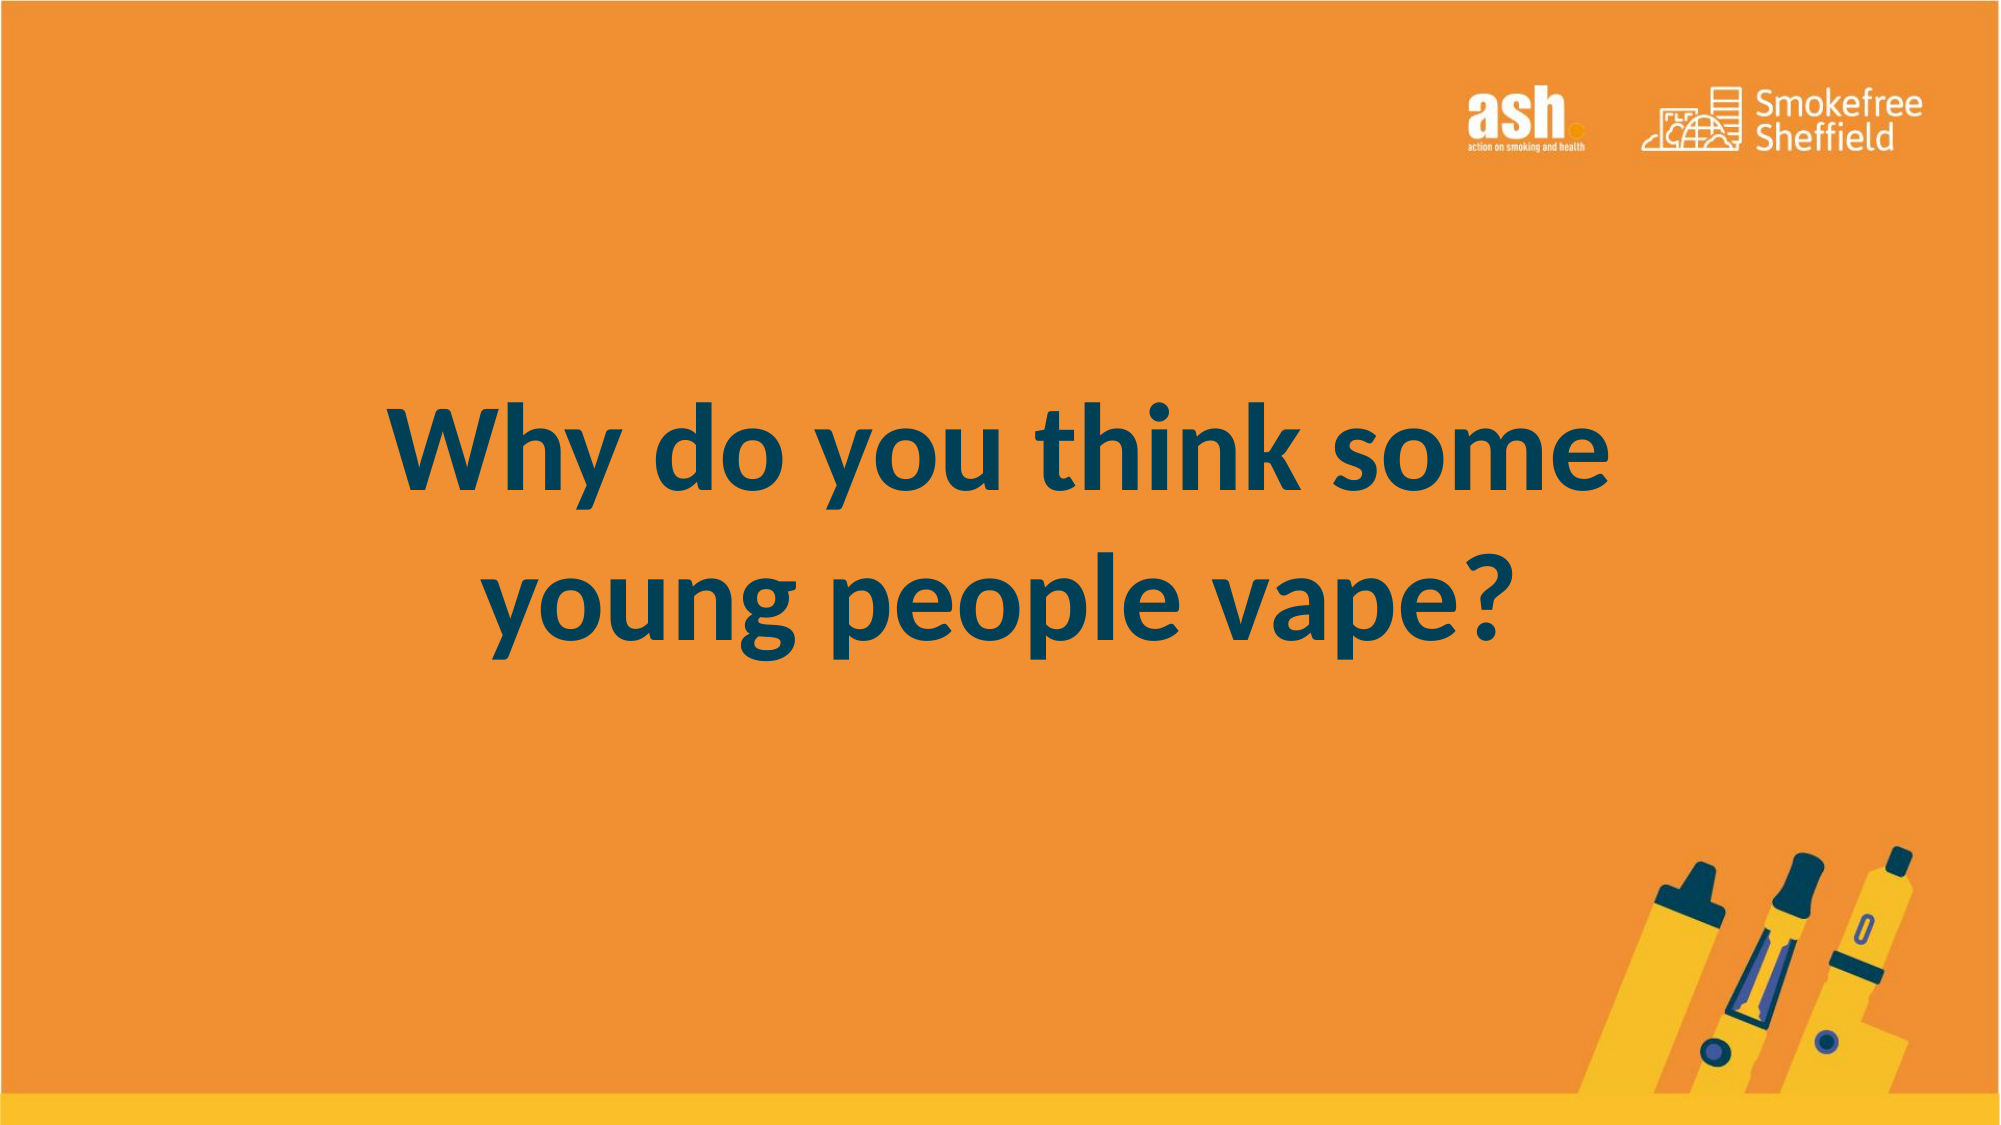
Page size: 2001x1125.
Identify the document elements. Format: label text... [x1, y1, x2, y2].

text_box Why do you think some young people vape? [279, 357, 1721, 763]
picture [0, 0, 2000, 1125]
